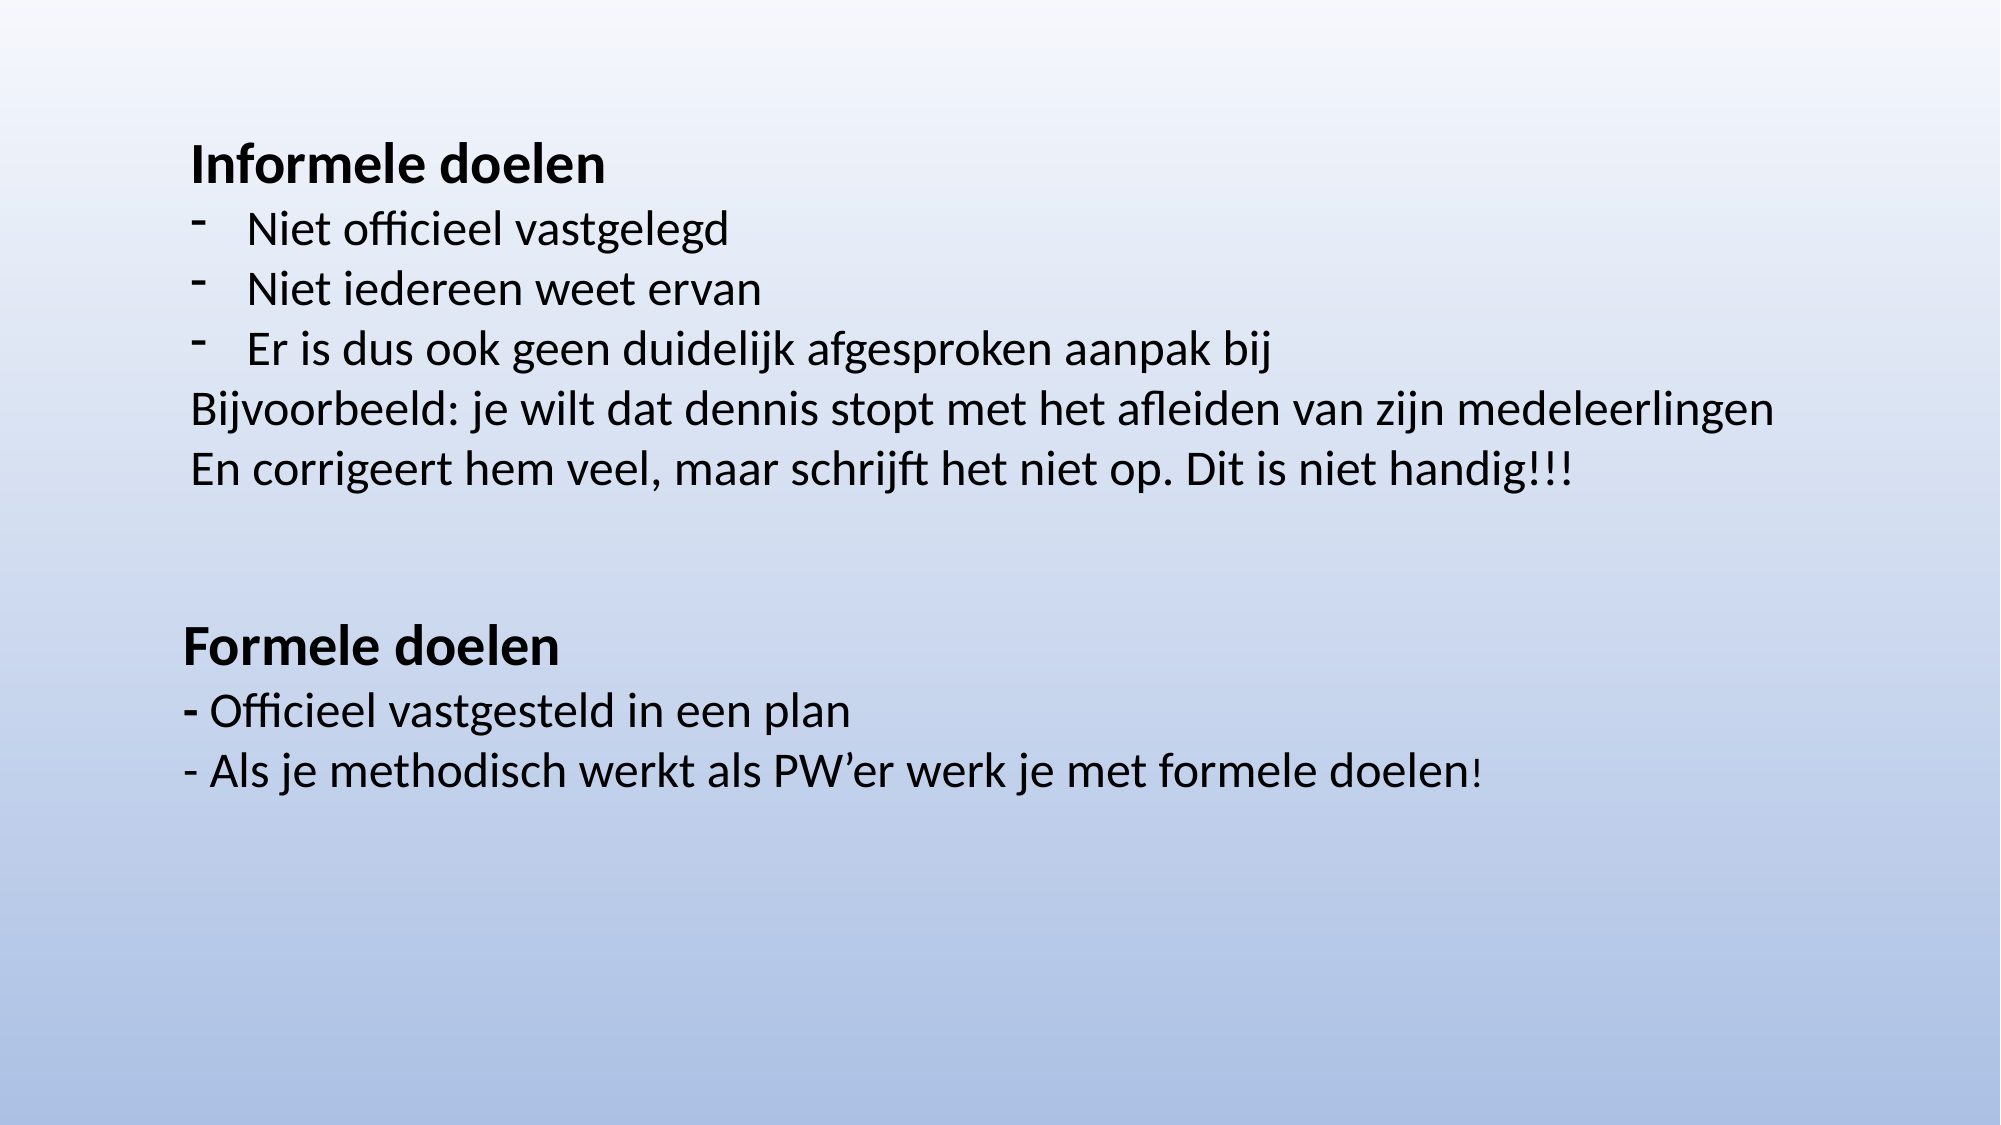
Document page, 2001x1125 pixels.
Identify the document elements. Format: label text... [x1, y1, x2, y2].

text_box Informele doelen Niet officieel vastgelegd Niet iedereen weet ervan Er is dus ook geen duidelijk afgesproken aanpak bij Bijvoorbeeld: je wilt dat dennis stopt met het afleiden van zijn medeleerlingen En corrigeert hem veel, maar schrijft het niet op. Dit is niet handig!!! [175, 117, 1791, 503]
text_box Formele doelen - Officieel vastgesteld in een plan - Als je methodisch werkt als PW’er werk je met formele doelen! [168, 600, 1499, 805]
